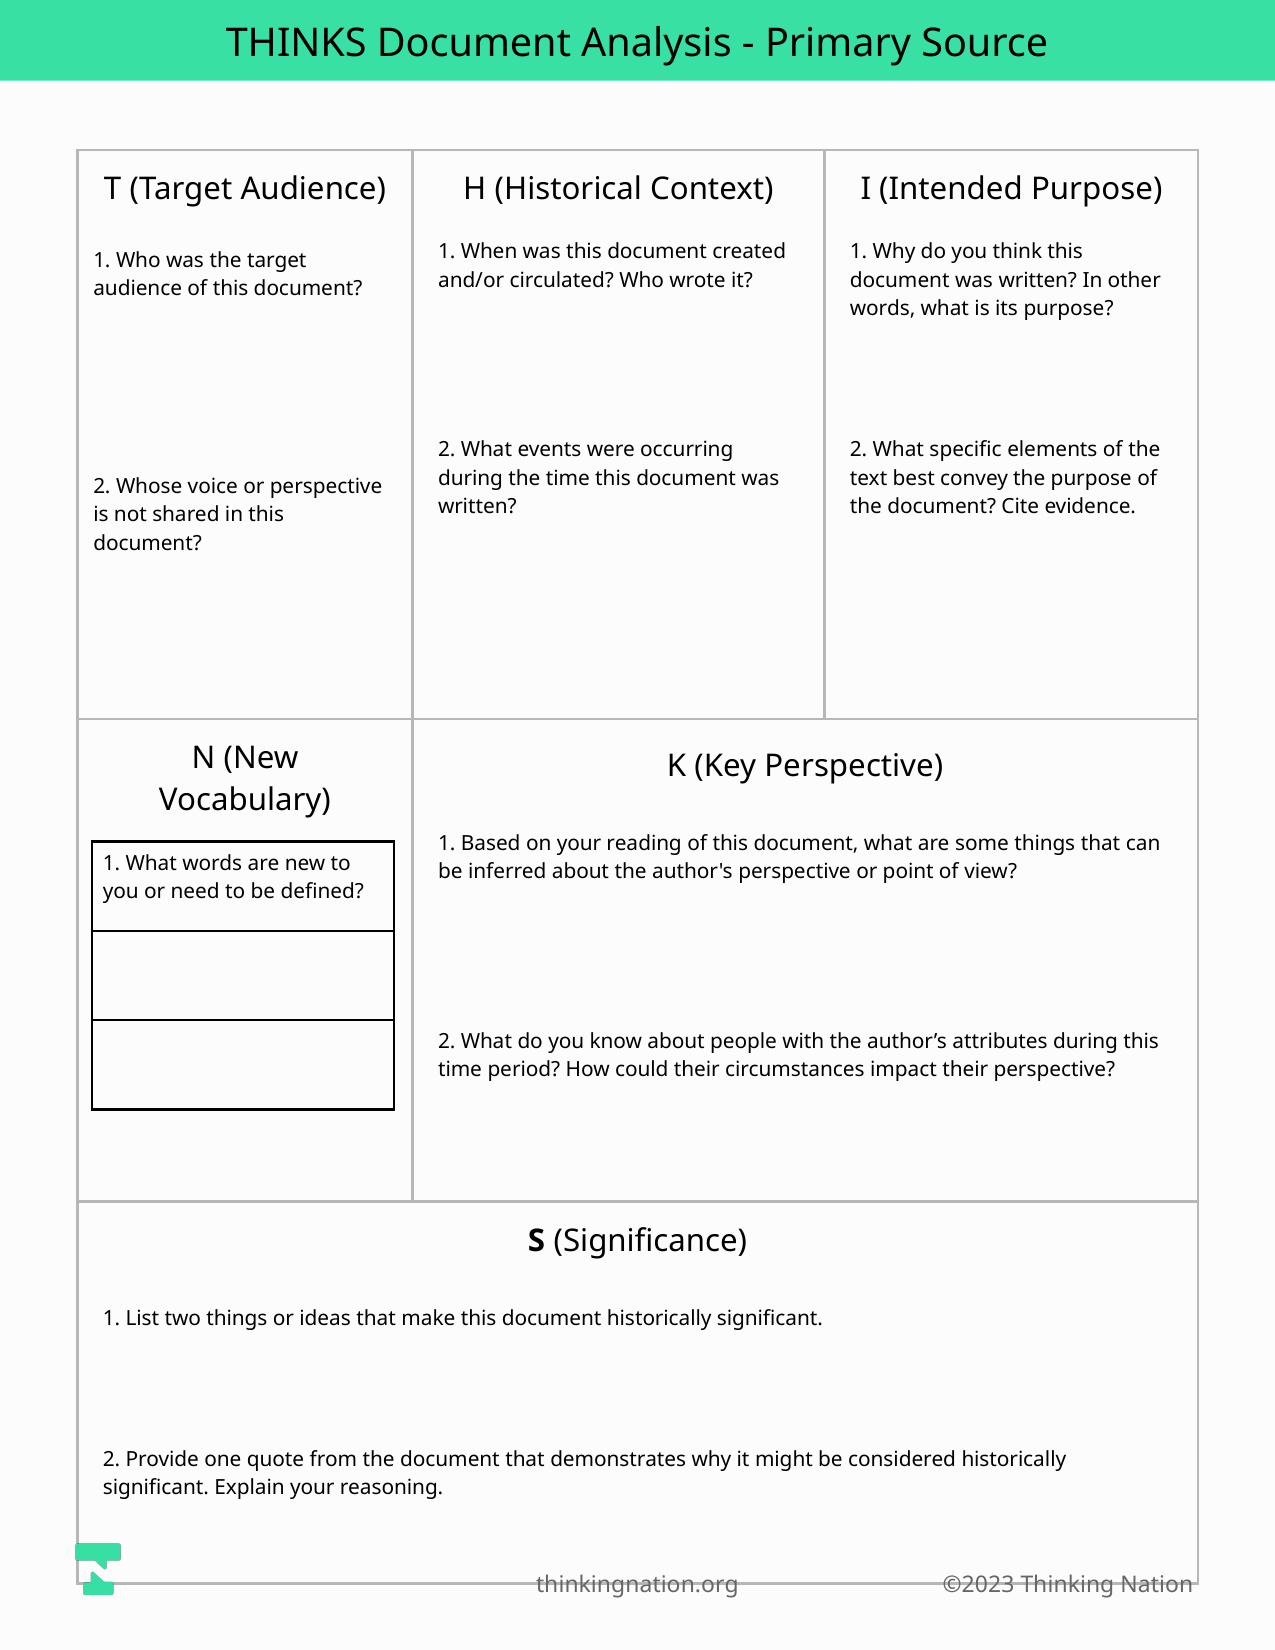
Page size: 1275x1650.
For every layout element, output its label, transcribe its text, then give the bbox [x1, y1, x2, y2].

table_header [93, 843, 393, 930]
text_box THINKS Document Analysis - Primary Source [0, 0, 1275, 81]
table_header T (Target Audience) 1. Who was the target audience of this document? 2. Whose voice or perspective is not shared in this document? [79, 151, 411, 718]
table_cell K (Key Perspective) 1. Based on your reading of this document, what are some things that can be inferred about the author's perspective or point of view? 2. What do you know about people with the author’s attributes during this time period? How could their circumstances impact their perspective? [414, 720, 1197, 1200]
table_header H (Historical Context) 1. When was this document created and/or circulated? Who wrote it? 2. What events were occurring during the time this document was written? [414, 151, 823, 718]
text_box ©2023 Thinking Nation [907, 1553, 1210, 1605]
table_cell S (Significance) 1. List two things or ideas that make this document historically significant. 2. Provide one quote from the document that demonstrates why it might be considered historically significant. Explain your reasoning. [79, 1203, 1197, 1582]
picture [62, 1533, 134, 1605]
table_cell [93, 932, 393, 1019]
table_cell [93, 1021, 393, 1108]
table_cell N (New Vocabulary) 1. What words are new to you or need to be defined? [79, 720, 411, 1200]
text_box thinkingnation.org [486, 1553, 789, 1605]
table_header I (Intended Purpose) 1. Why do you think this document was written? In other words, what is its purpose? 2. What specific elements of the text best convey the purpose of the document? Cite evidence. [826, 151, 1197, 718]
